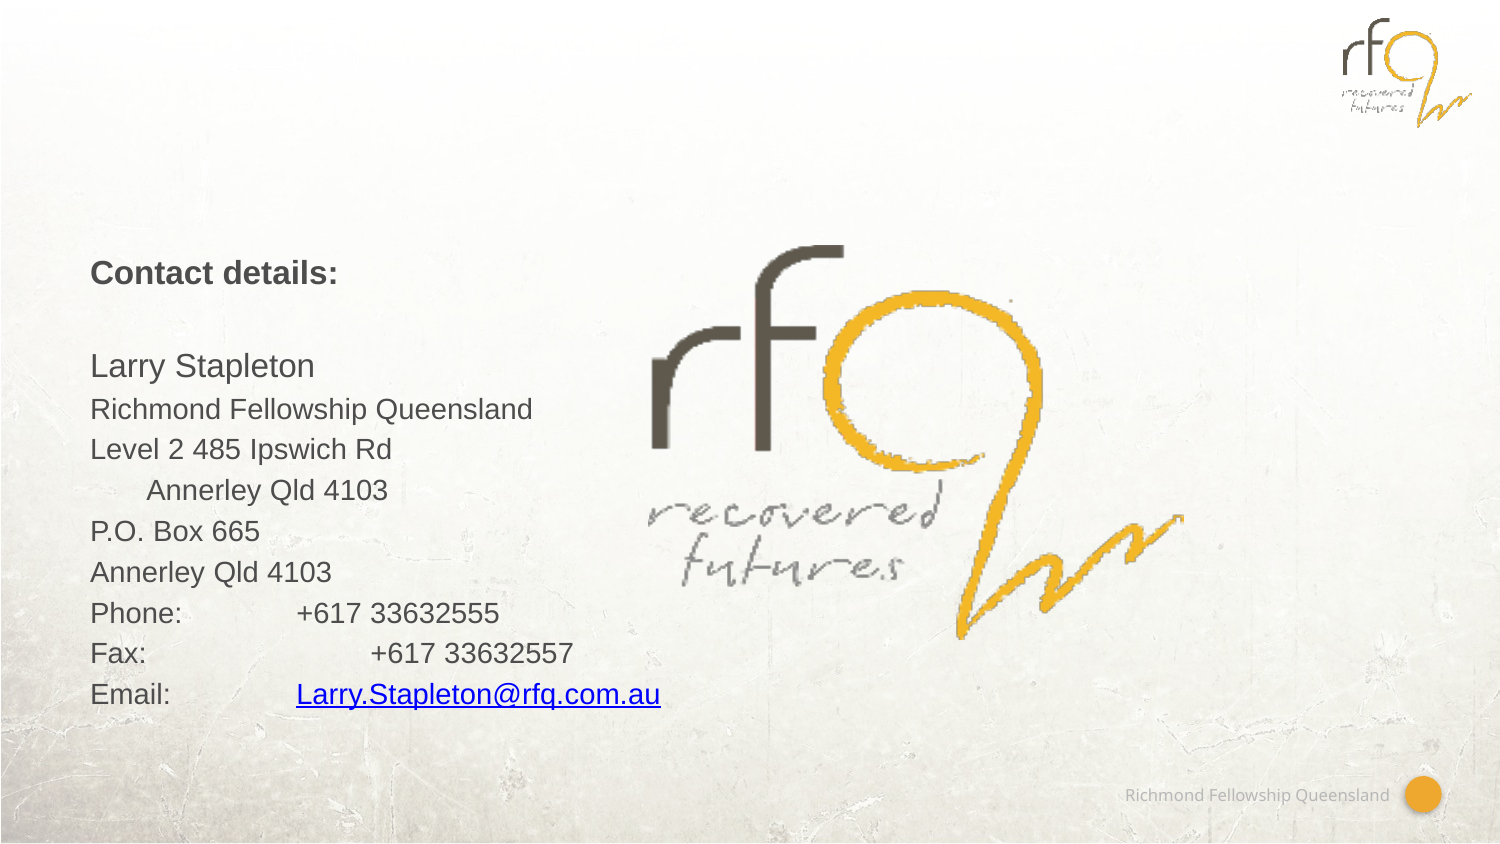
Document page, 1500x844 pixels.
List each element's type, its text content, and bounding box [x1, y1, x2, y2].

picture [0, 0, 1500, 844]
list Contact details: Larry Stapleton Richmond Fellowship Queensland Level 2 485 Ipswich Rd Annerley Qld 4103 P.O. Box 665 Annerley Qld 4103 Phone: +617 33632555 Fax: +617 33632557 Email: Larry.Stapleton@rfq.com.au [74, 196, 1426, 754]
